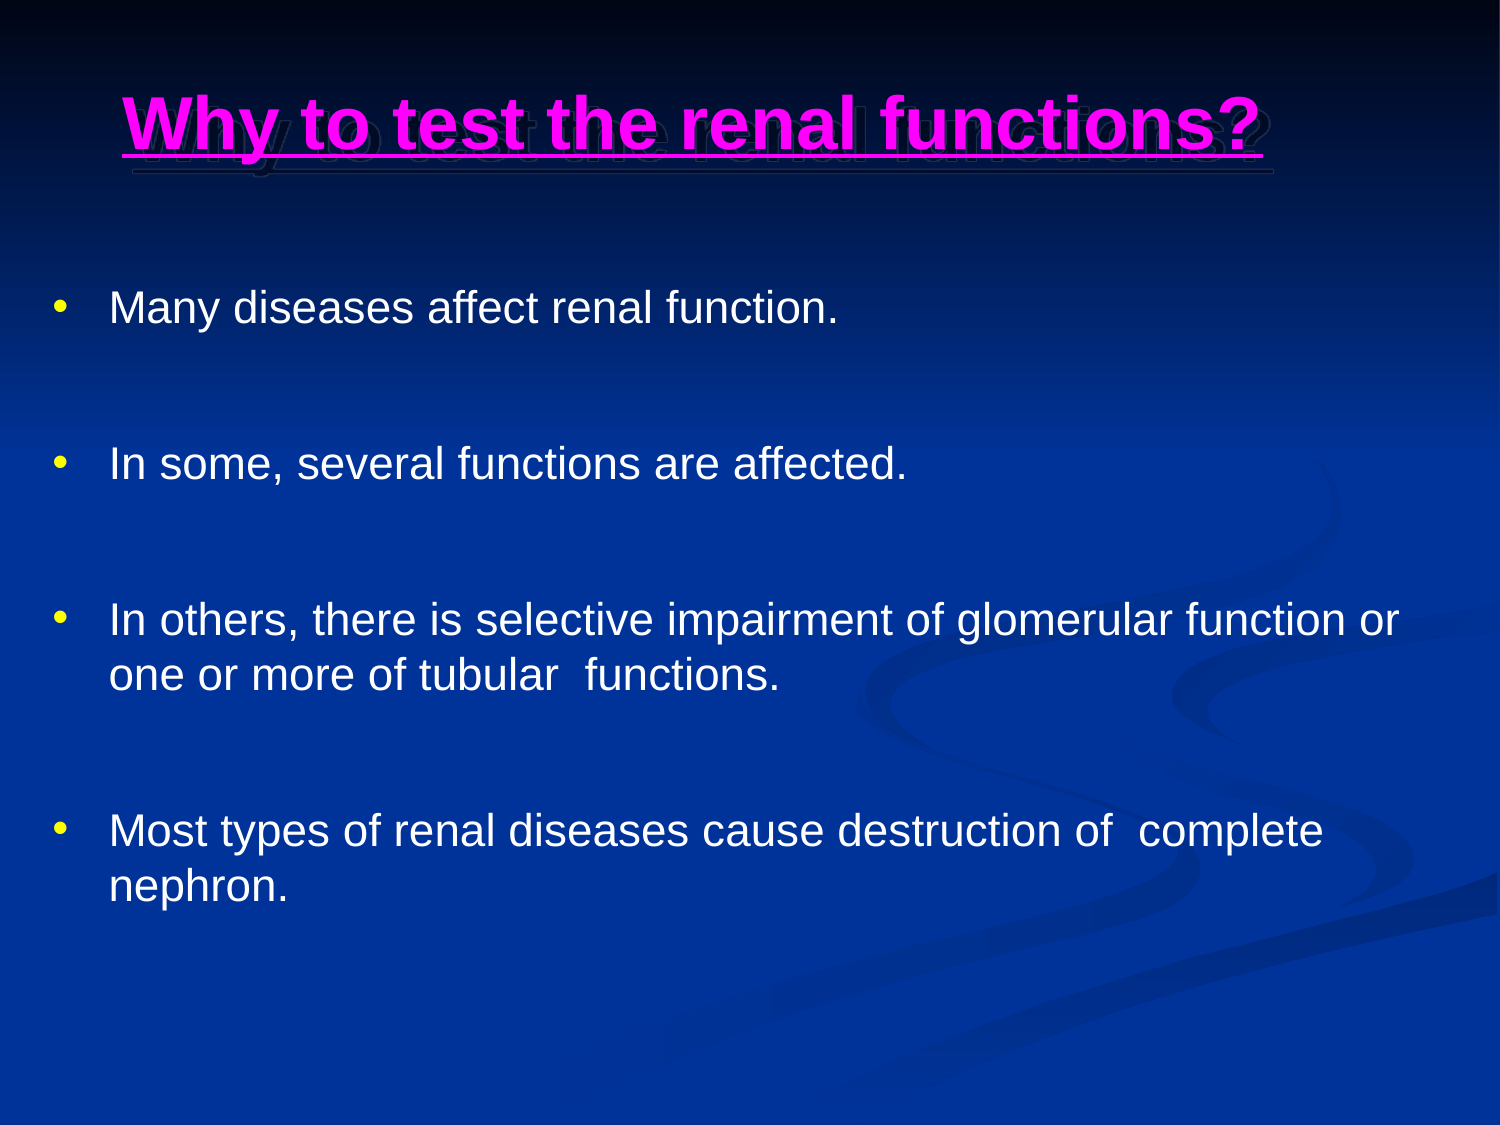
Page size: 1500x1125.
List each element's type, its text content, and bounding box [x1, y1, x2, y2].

text_box Why to test the renal functions? [107, 67, 1279, 173]
text_box Many diseases affect renal function. In some, several functions are affected. In others, there is selective impairment of glomerular function or one or more of tubular functions. Most types of renal diseases cause destruction of complete nephron. [37, 270, 1438, 918]
